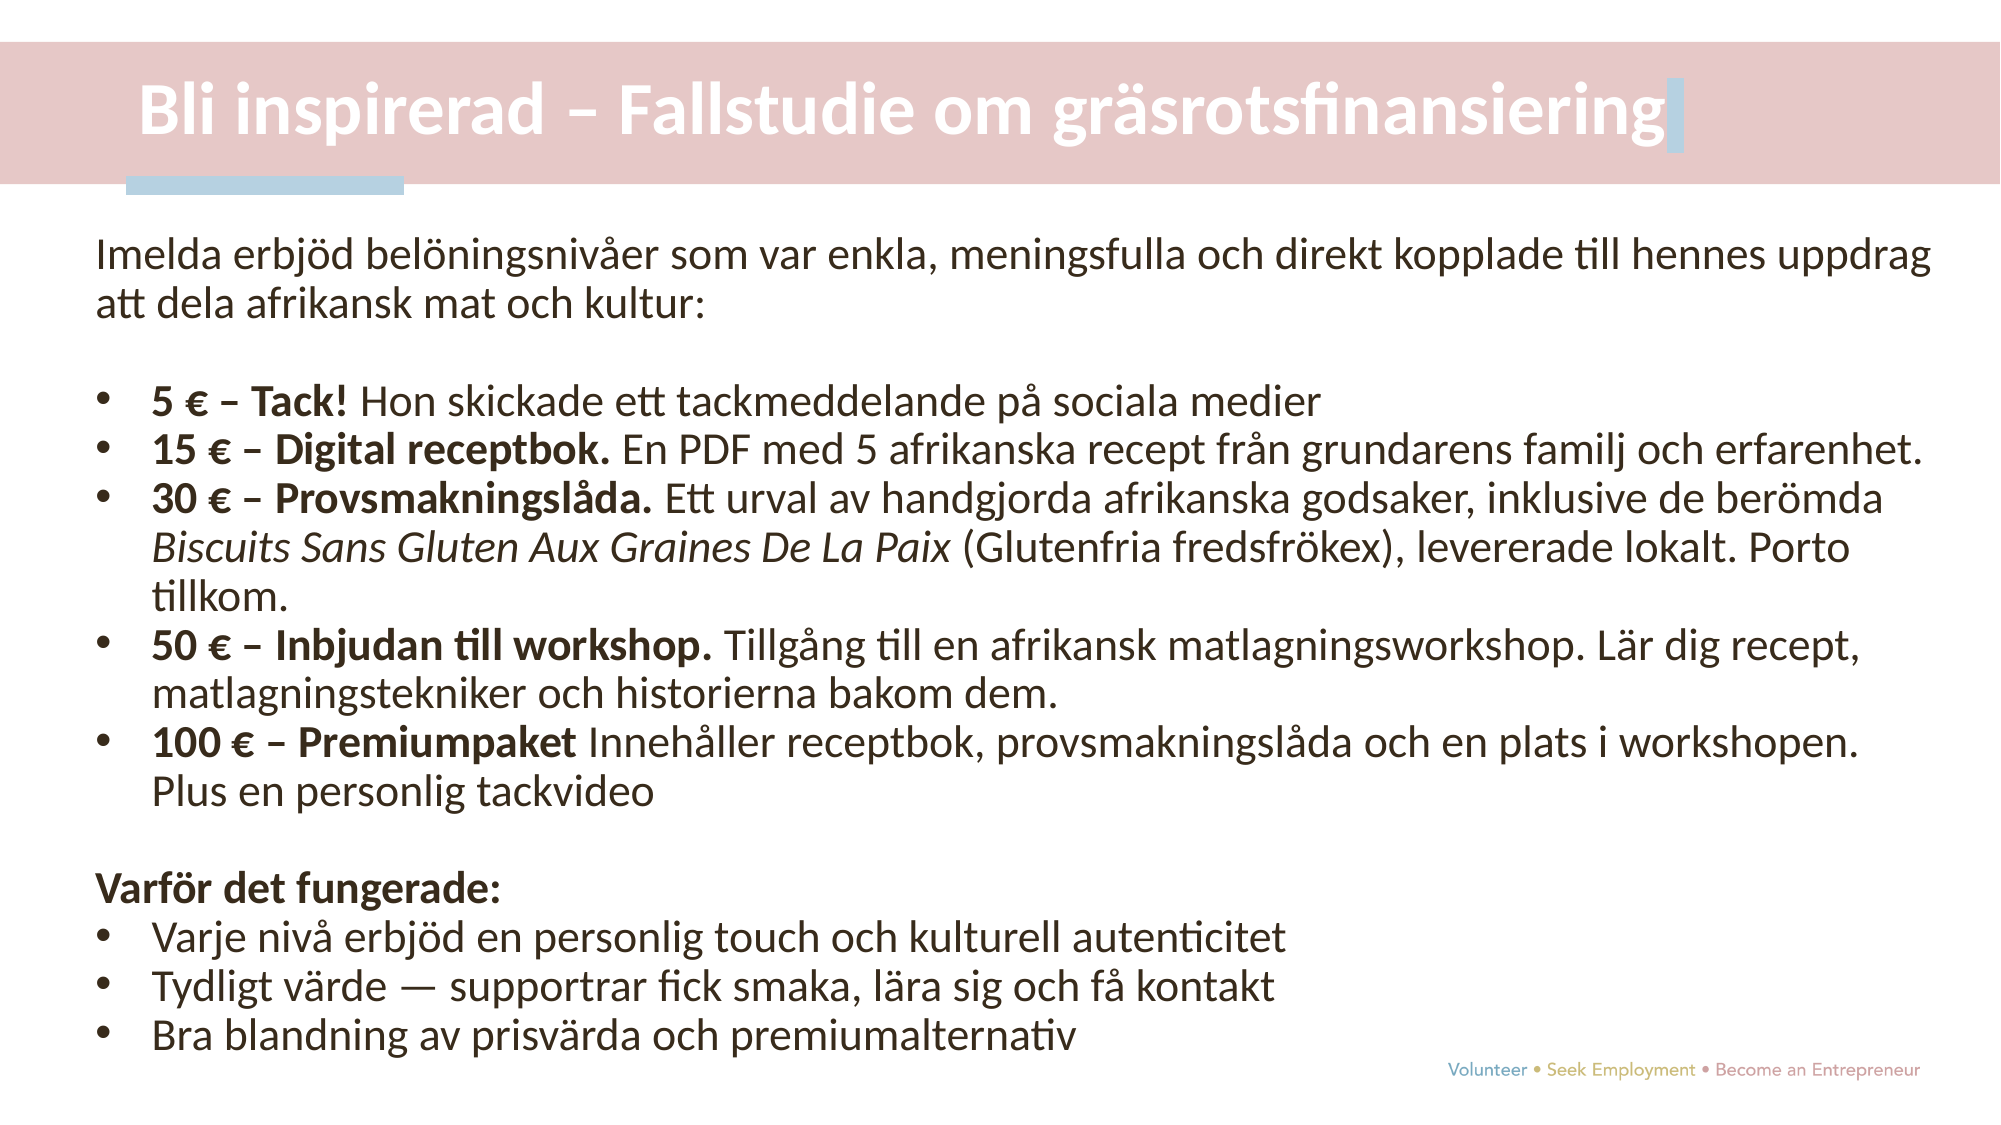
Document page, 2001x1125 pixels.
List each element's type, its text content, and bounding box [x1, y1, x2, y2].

text_box Imelda erbjöd belöningsnivåer som var enkla, meningsfulla och direkt kopplade till hennes uppdrag att dela afrikansk mat och kultur: 5 € – Tack! Hon skickade ett tackmeddelande på sociala medier 15 € – Digital receptbok. En PDF med 5 afrikanska recept från grundarens familj och erfarenhet. 30 € – Provsmakningslåda. Ett urval av handgjorda afrikanska godsaker, inklusive de berömda Biscuits Sans Gluten Aux Graines De La Paix (Glutenfria fredsfrökex), levererade lokalt. Porto tillkom. 50 € – Inbjudan till workshop. Tillgång till en afrikansk matlagningsworkshop. Lär dig recept, matlagningstekniker och historierna bakom dem. 100 € – Premiumpaket Innehåller receptbok, provsmakningslåda och en plats i workshopen. Plus en personlig tackvideo Varför det fungerade: Varje nivå erbjöd en personlig touch och kulturell autenticitet Tydligt värde — supportrar fick smaka, lära sig och få kontakt Bra blandning av prisvärda och premiumalternativ [80, 222, 1949, 509]
list Bli inspirerad – Fallstudie om gräsrotsfinansiering [123, 51, 1913, 170]
picture [1418, 1046, 1971, 1103]
list LÄSNING FÖR DJUPARE LÄRANDE [121, 509, 1920, 1020]
